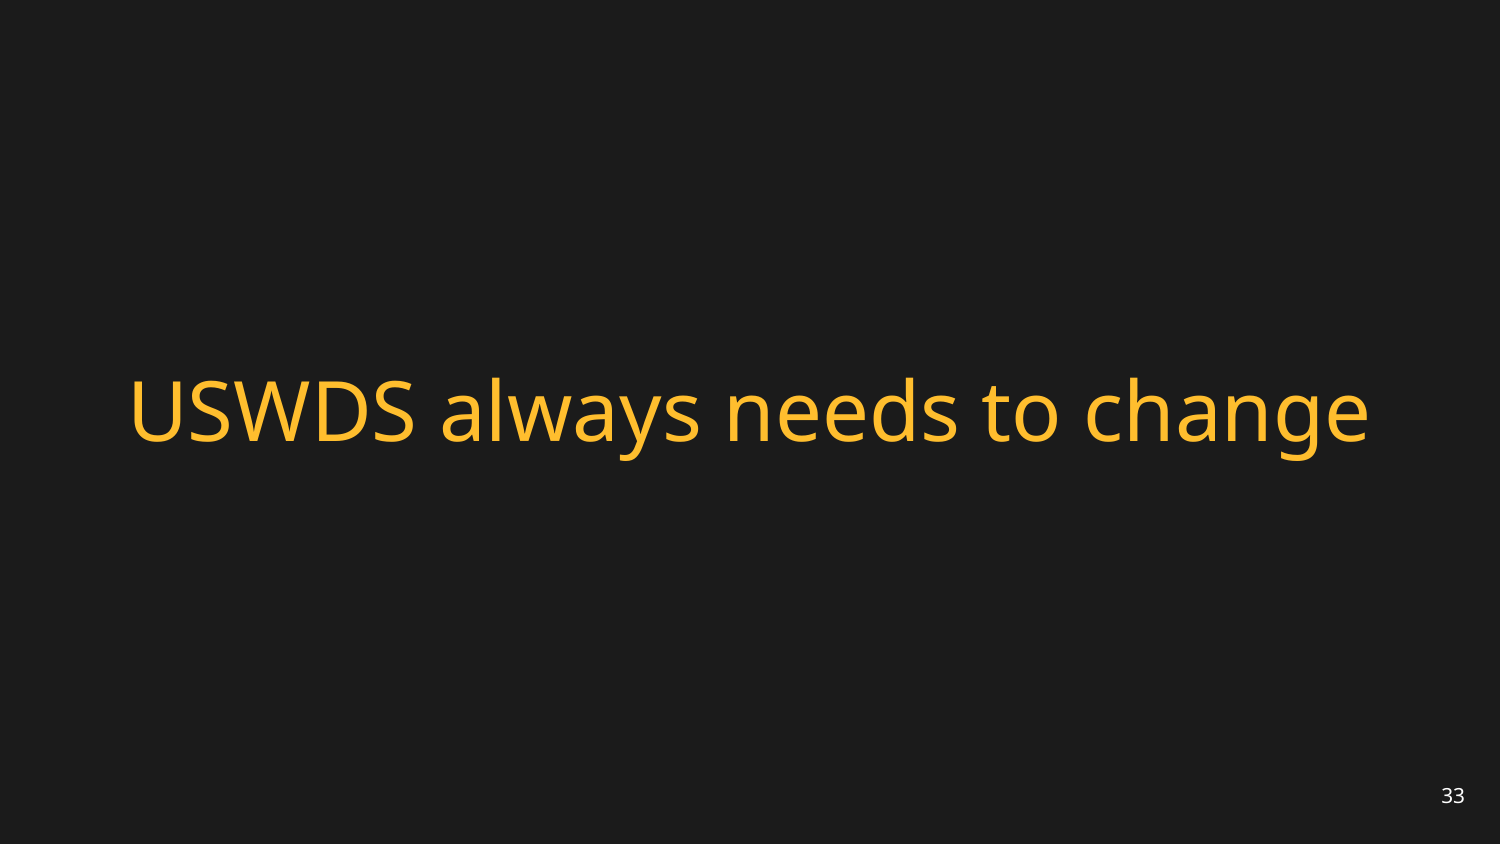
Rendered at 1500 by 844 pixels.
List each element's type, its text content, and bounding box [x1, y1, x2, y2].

slide_number 33 [1389, 764, 1480, 830]
title USWDS always needs to change [51, 72, 1449, 753]
